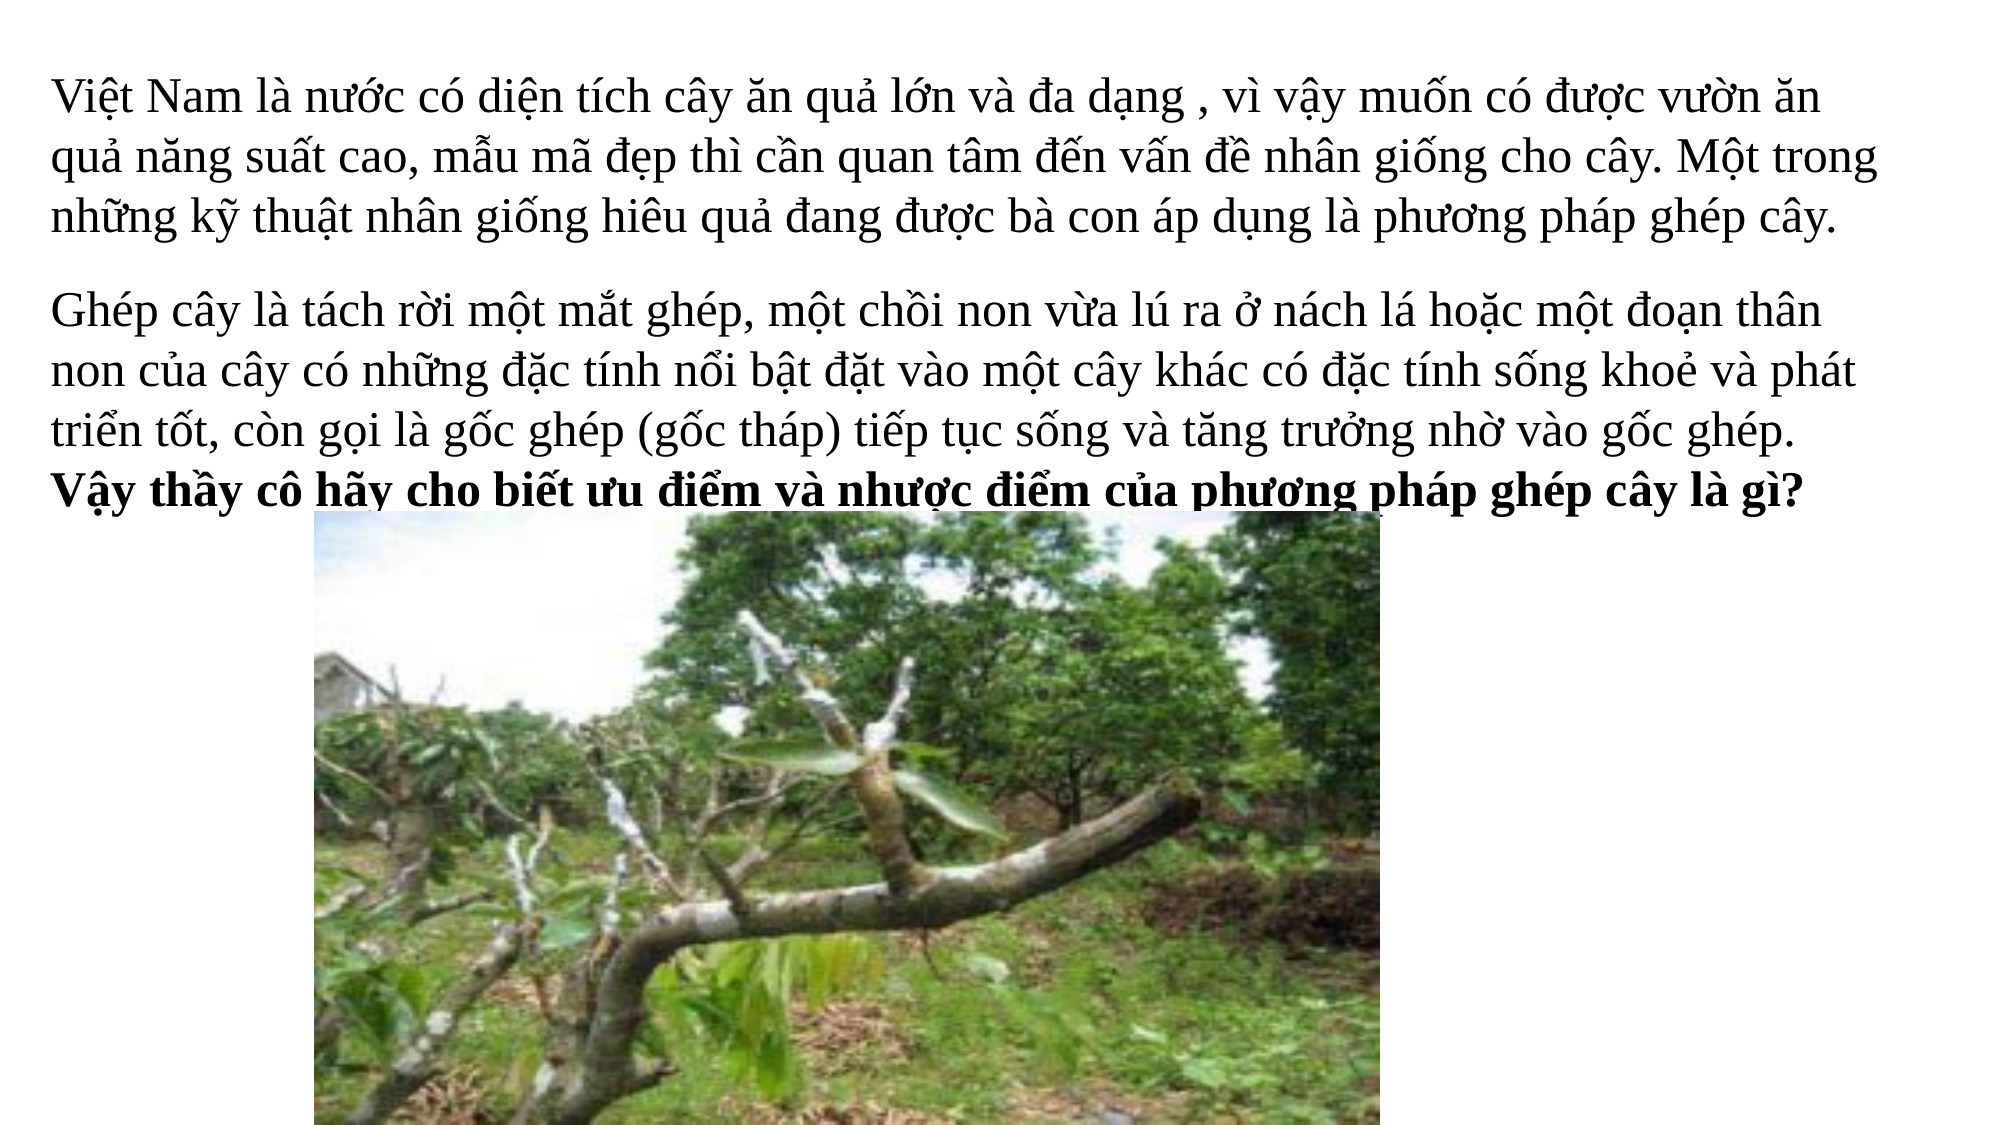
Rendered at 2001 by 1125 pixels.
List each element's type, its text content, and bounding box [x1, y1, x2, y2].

picture [314, 511, 1380, 1125]
text_box Việt Nam là nước có diện tích cây ăn quả lớn và đa dạng , vì vậy muốn có được vườn ăn quả năng suất cao, mẫu mã đẹp thì cần quan tâm đến vấn đề nhân giống cho cây. Một trong những kỹ thuật nhân giống hiêu quả đang được bà con áp dụng là phương pháp ghép cây. Ghép cây là tách rời một mắt ghép, một chồi non vừa lú ra ở nách lá hoặc một đoạn thân non của cây có những đặc tính nổi bật đặt vào một cây khác có đặc tính sống khoẻ và phát triển tốt, còn gọi là gốc ghép (gốc tháp) tiếp tục sống và tăng trưởng nhờ vào gốc ghép. Vậy thầy cô hãy cho biết ưu điểm và nhược điểm của phương pháp ghép cây là gì? [35, 54, 1904, 524]
